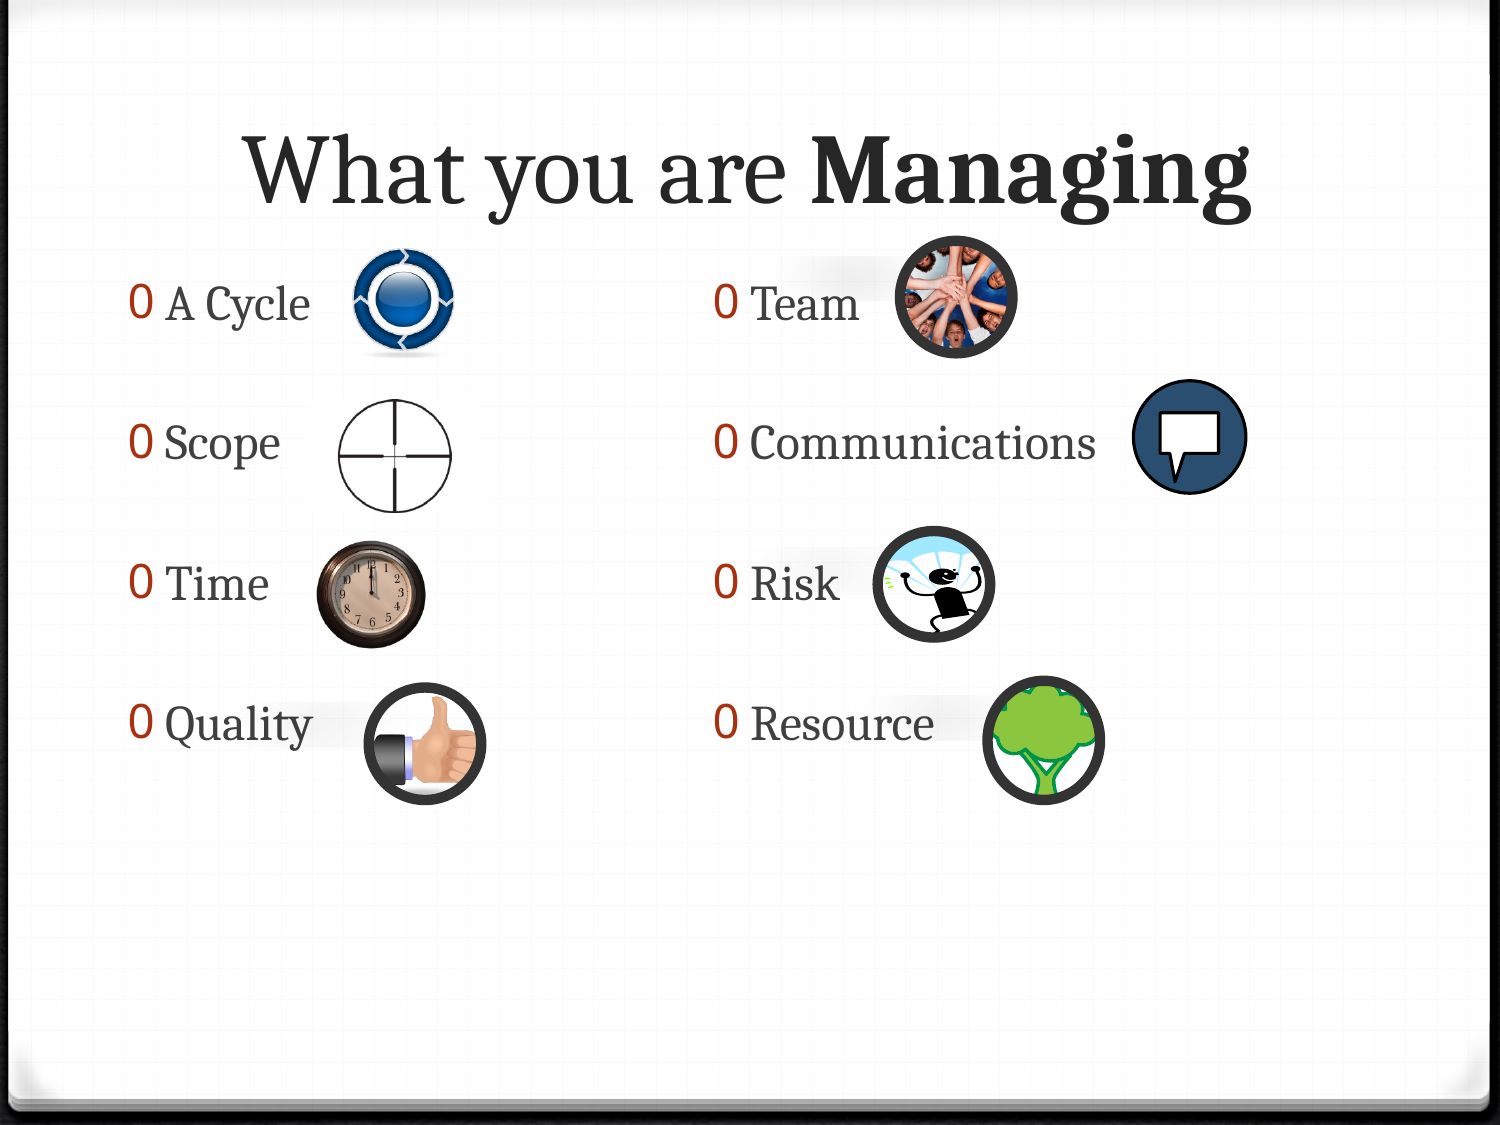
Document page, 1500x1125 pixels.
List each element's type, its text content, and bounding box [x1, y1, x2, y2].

list A Cycle Scope Time Quality Team Communications Risk Resource [112, 262, 1313, 825]
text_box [1133, 380, 1247, 494]
picture [0, 0, 1500, 1125]
title What you are Managing [87, 45, 1407, 283]
